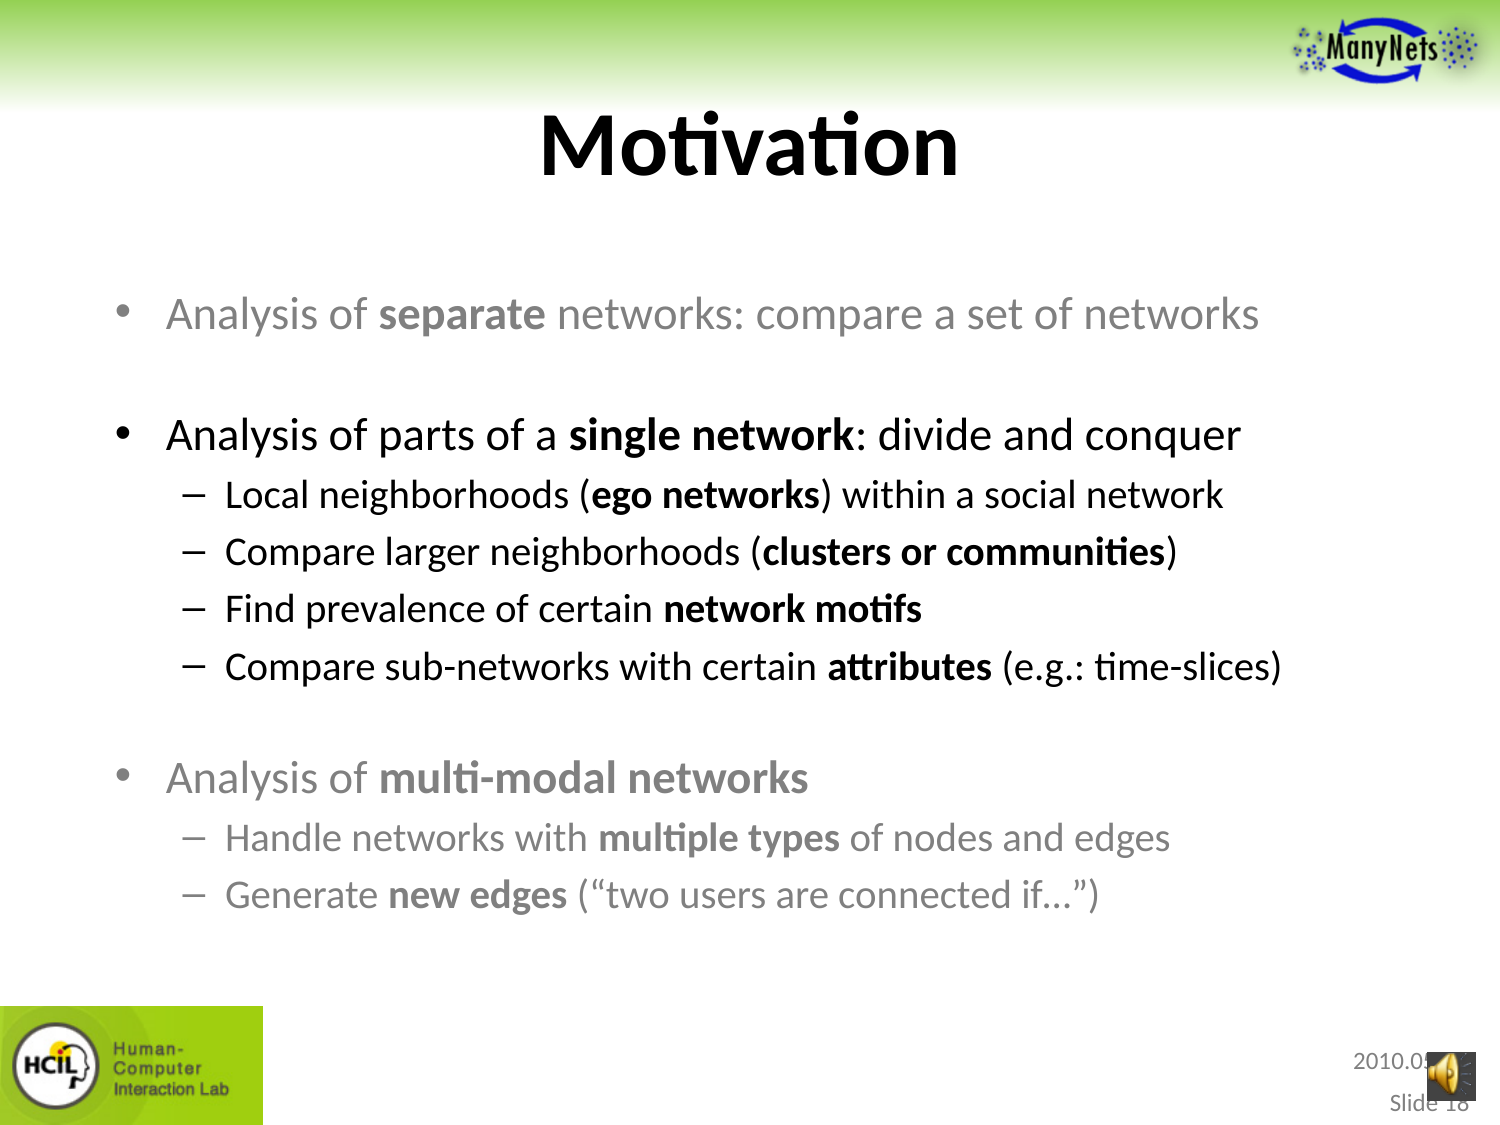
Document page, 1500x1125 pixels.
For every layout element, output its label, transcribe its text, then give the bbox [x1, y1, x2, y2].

picture [0, 1006, 263, 1125]
picture [1426, 1051, 1477, 1102]
picture [1276, 12, 1500, 90]
list Analysis of separate networks: compare a set of networks Analysis of parts of a single network: divide and conquer Local neighborhoods (ego networks) within a social network Compare larger neighborhoods (clusters or communities) Find prevalence of certain network motifs Compare sub-networks with certain attributes (e.g.: time-slices) Analysis of multi-modal networks Handle networks with multiple types of nodes and edges Generate new edges (“two users are connected if…”) [99, 275, 1450, 938]
title Motivation [75, 45, 1425, 233]
